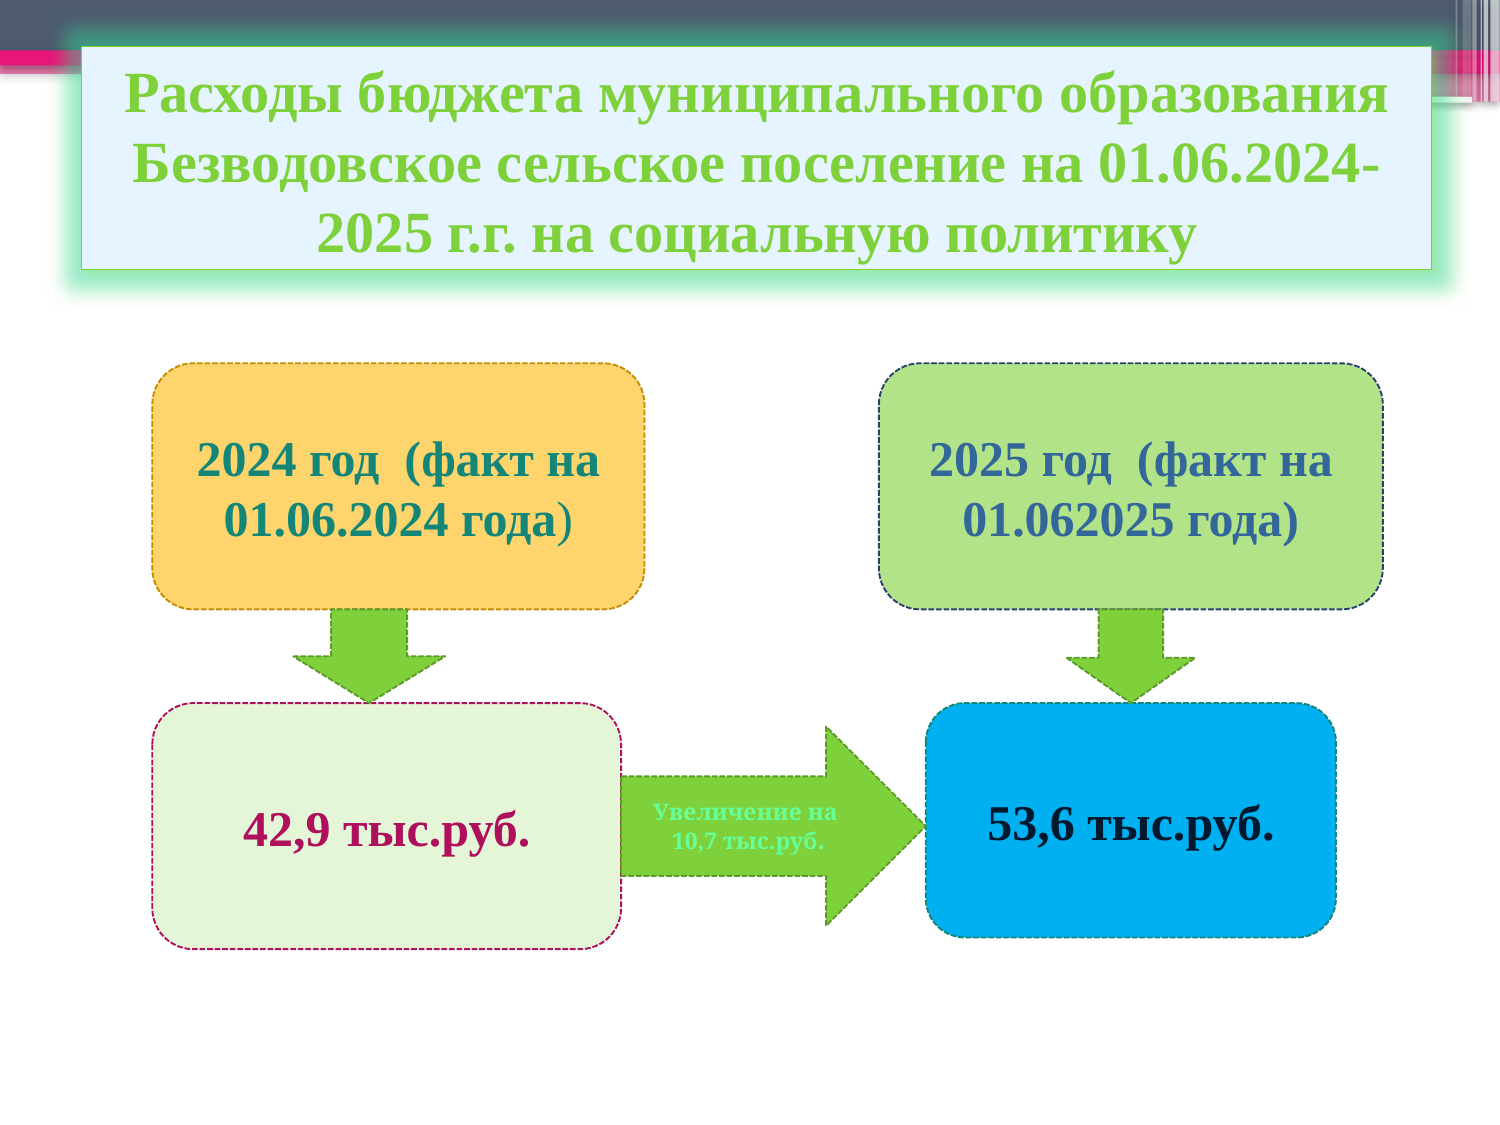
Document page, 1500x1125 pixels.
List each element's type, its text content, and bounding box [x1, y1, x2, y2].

text_box 2024 год (факт на 01.06.2024 года) [151, 362, 646, 611]
text_box [292, 608, 447, 704]
text_box Увеличение на 10,7 тыс.руб. [620, 725, 927, 926]
text_box Расходы бюджета муниципального образования Безводовское сельское поселение на 01.06.2024-2025 г.г. на социальную политику [81, 46, 1432, 270]
text_box 42,9 тыс.руб. [151, 702, 623, 951]
text_box 53,6 тыс.руб. [924, 702, 1337, 939]
text_box 2025 год (факт на 01.062025 года) [877, 362, 1384, 611]
text_box [1065, 608, 1196, 704]
